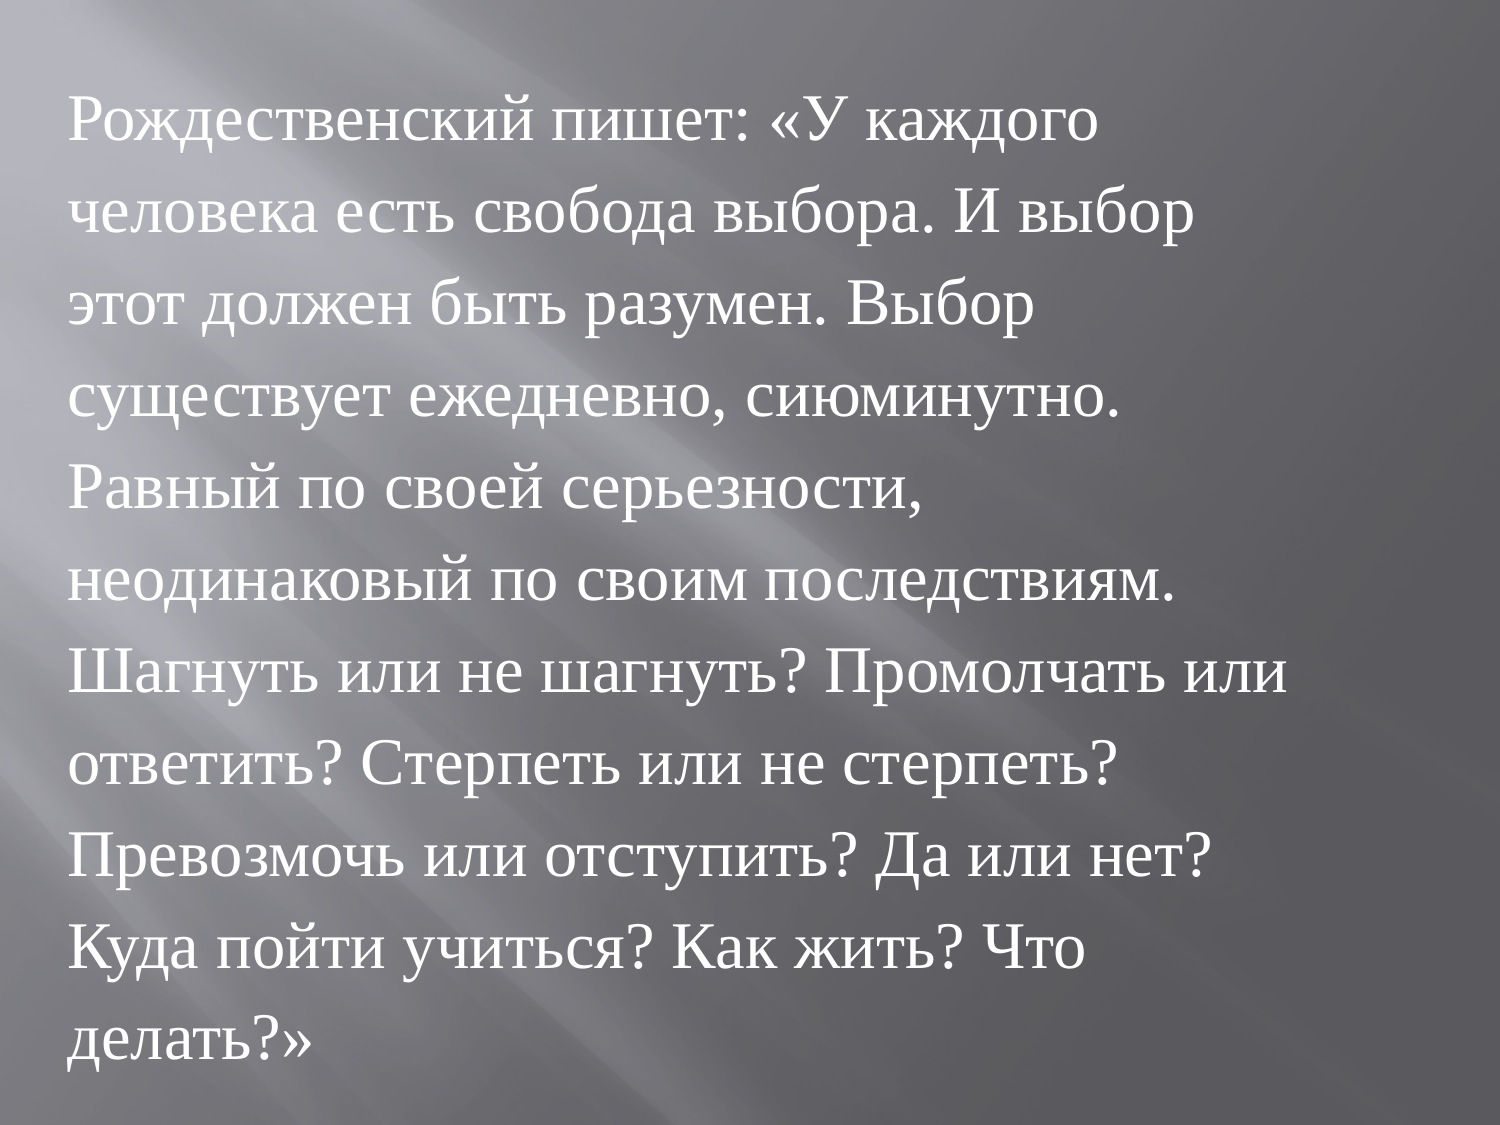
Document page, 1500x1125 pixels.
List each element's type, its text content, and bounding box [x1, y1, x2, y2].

text_box Рождественский пишет: «У каждого человека есть свобода выбора. И выбор этот должен быть разумен. Выбор существует ежедневно, сиюминутно. Равный по своей серьезности, неодинаковый по своим последствиям. Шагнуть или не шагнуть? Промолчать или ответить? Стерпеть или не стерпеть? Превозмочь или отступить? Да или нет? Куда пойти учиться? Как жить? Что делать?» [52, 54, 1341, 1081]
